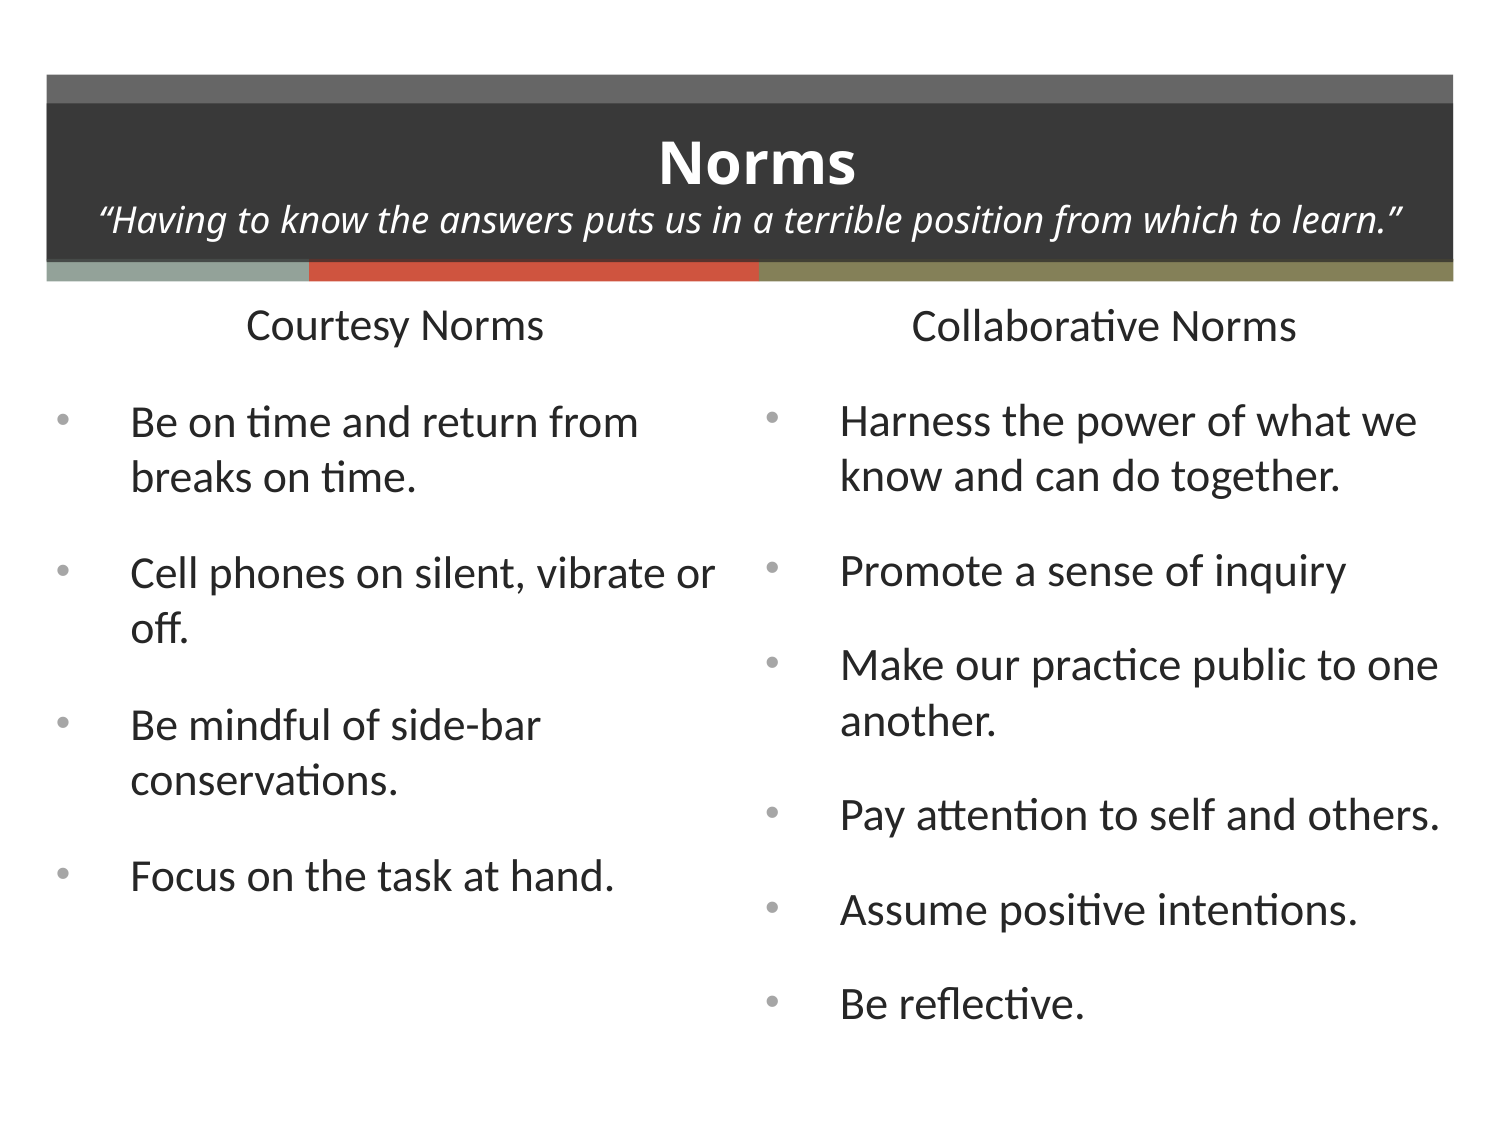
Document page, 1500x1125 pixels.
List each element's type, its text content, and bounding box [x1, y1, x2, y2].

text_box Collaborative Norms Harness the power of what we know and can do together. Promote a sense of inquiry Make our practice public to one another. Pay attention to self and others. Assume positive intentions. Be reflective. [750, 287, 1460, 1063]
title Norms “Having to know the answers puts us in a terrible position from which to learn.” [46, 103, 1454, 263]
list Courtesy Norms Be on time and return from breaks on time. Cell phones on silent, vibrate or off. Be mindful of side-bar conservations. Focus on the task at hand. [40, 287, 750, 1063]
